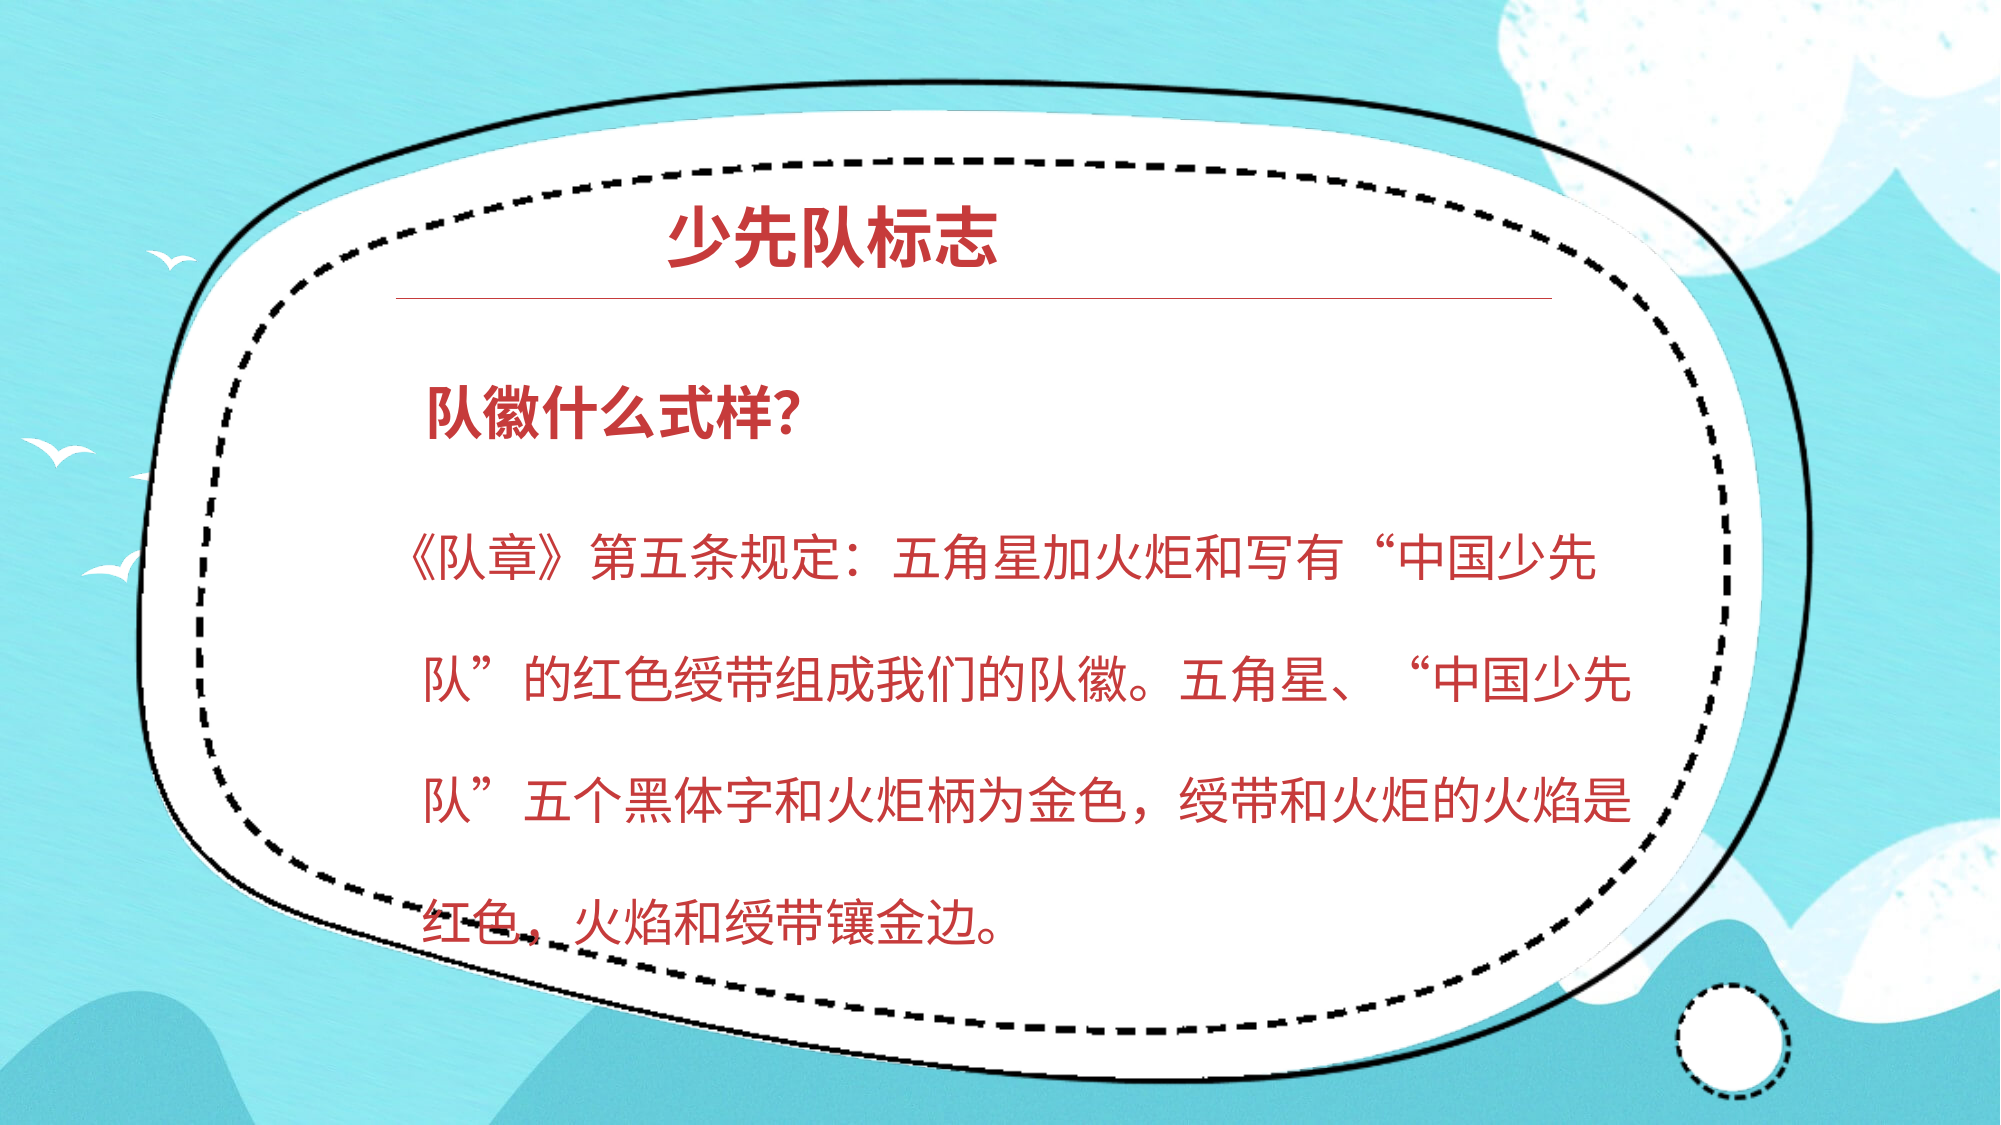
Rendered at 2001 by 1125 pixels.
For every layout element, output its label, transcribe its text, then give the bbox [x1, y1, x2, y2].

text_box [395, 188, 1552, 299]
list 队徽什么式样？ 《队章》第五条规定：五角星加火炬和写有“中国少先队”的红色绶带组成我们的队徽。五角星、“中国少先队”五个黑体字和火炬柄为金色，绶带和火炬的火焰是红色，火焰和绶带镶金边。 [371, 298, 1674, 960]
